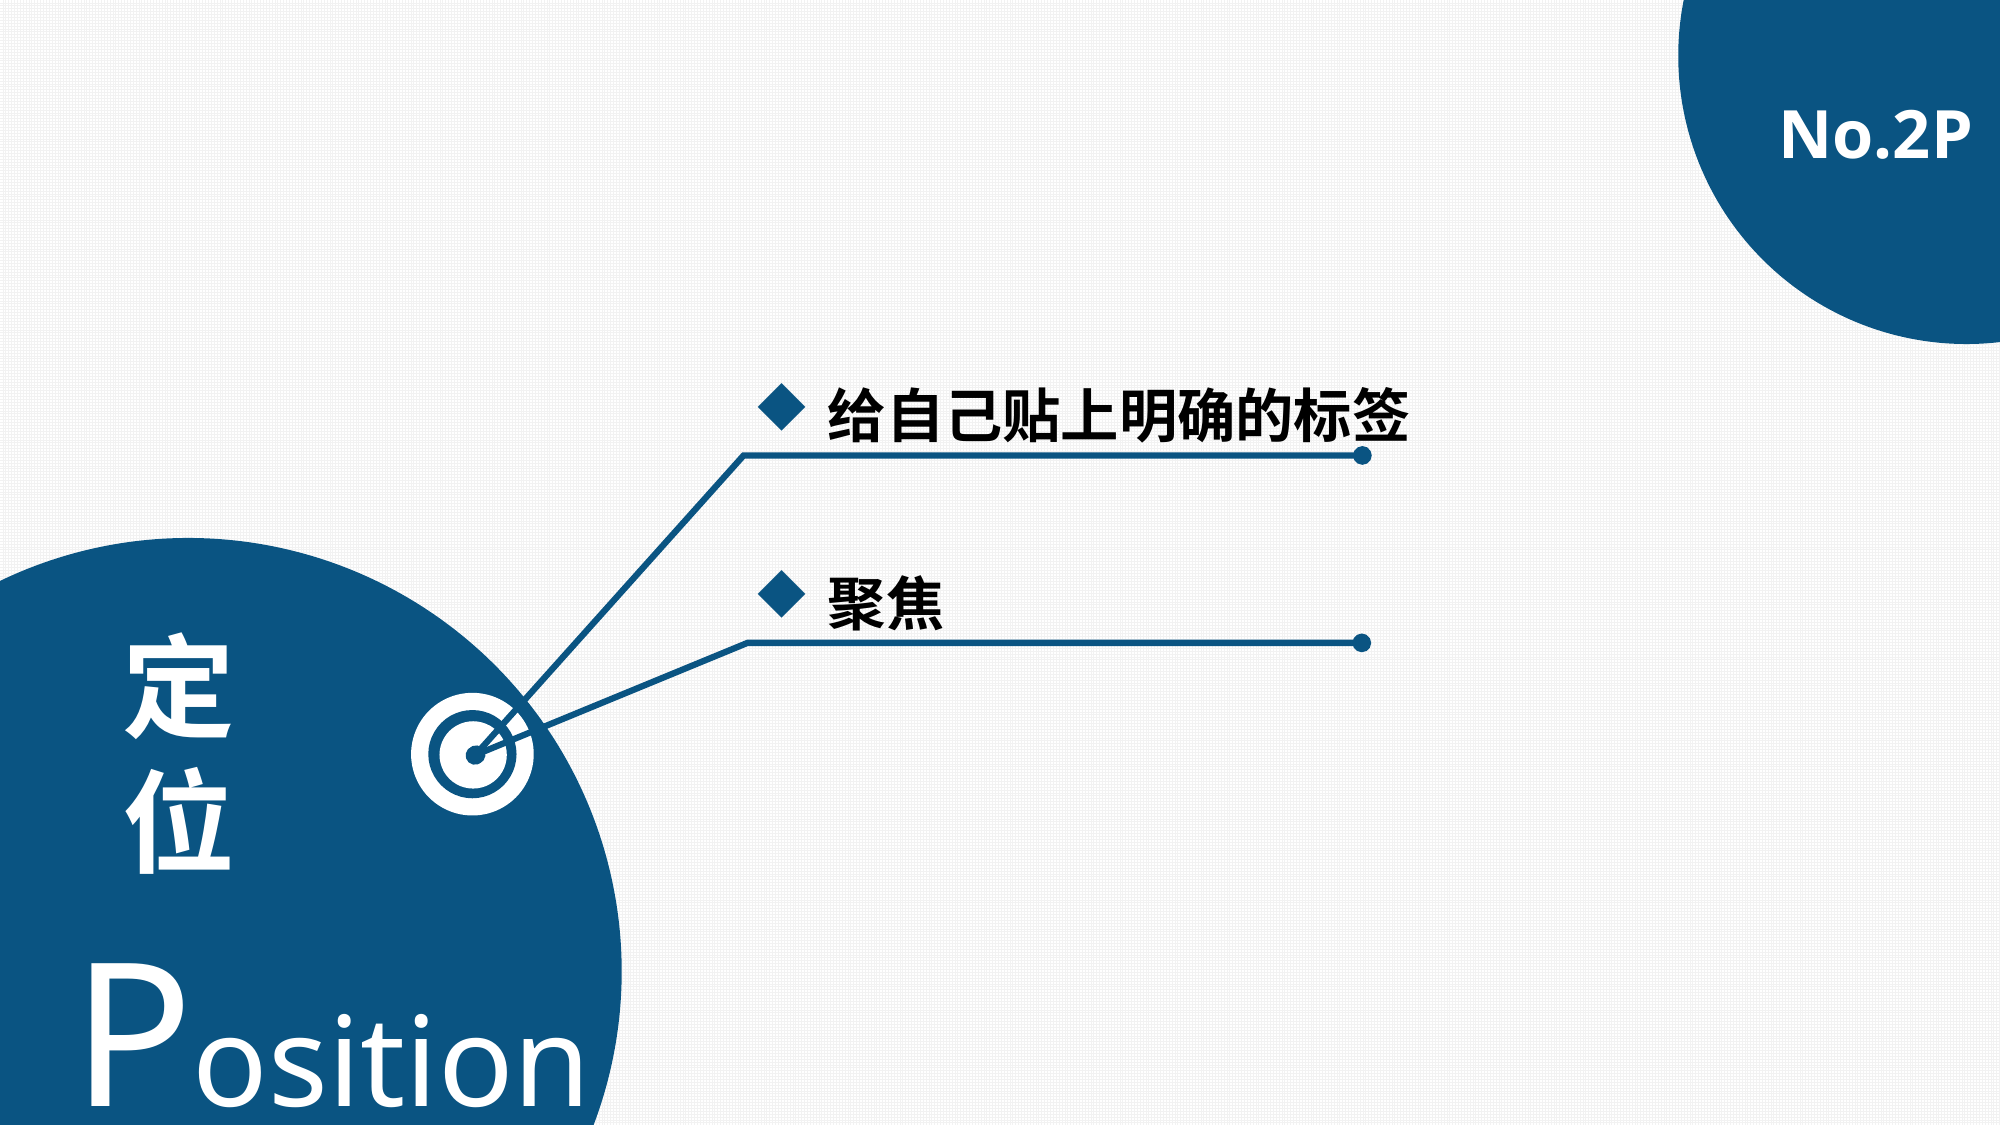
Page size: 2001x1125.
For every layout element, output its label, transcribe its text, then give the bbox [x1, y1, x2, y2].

text_box No.2P [1763, 84, 2000, 180]
text_box 给自己贴上明确的标签 [738, 372, 1469, 457]
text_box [411, 692, 534, 816]
text_box 聚焦 [738, 559, 1276, 645]
text_box [1678, 0, 2000, 345]
text_box [0, 537, 616, 898]
text_box Position [0, 898, 760, 1125]
text_box [530, 457, 1369, 729]
text_box [534, 636, 1369, 748]
text_box 定位 [108, 609, 269, 895]
